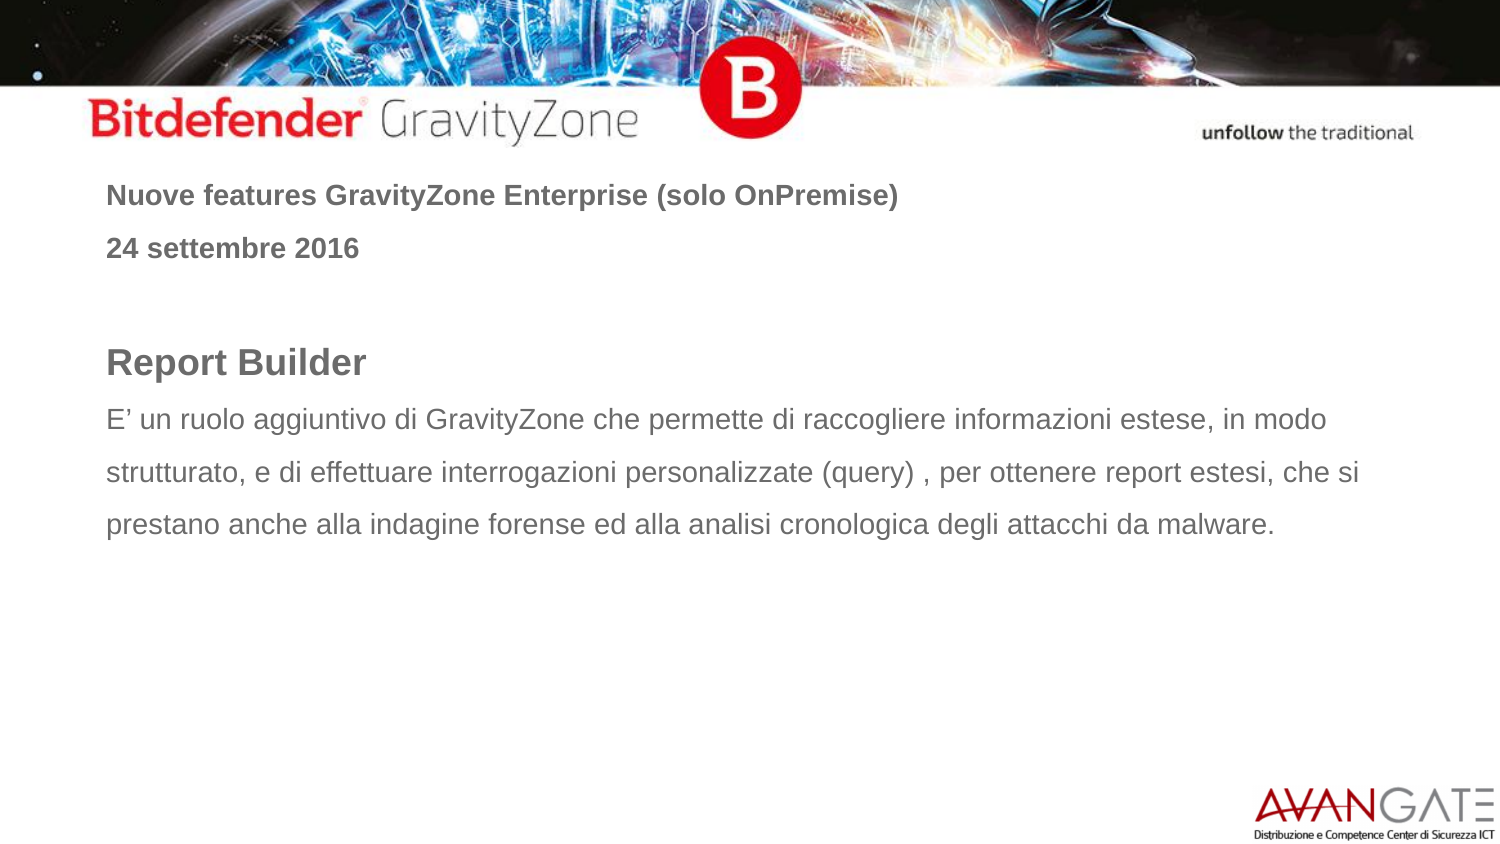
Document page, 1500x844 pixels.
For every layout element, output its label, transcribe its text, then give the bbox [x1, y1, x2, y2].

picture [0, 0, 1500, 149]
picture [1251, 785, 1500, 844]
text_box Nuove features GravityZone Enterprise (solo OnPremise) 24 settembre 2016 Report Builder E’ un ruolo aggiuntivo di GravityZone che permette di raccogliere informazioni estese, in modo strutturato, e di effettuare interrogazioni personalizzate (query) , per ottenere report estesi, che si prestano anche alla indagine forense ed alla analisi cronologica degli attacchi da malware. [91, 156, 1416, 786]
